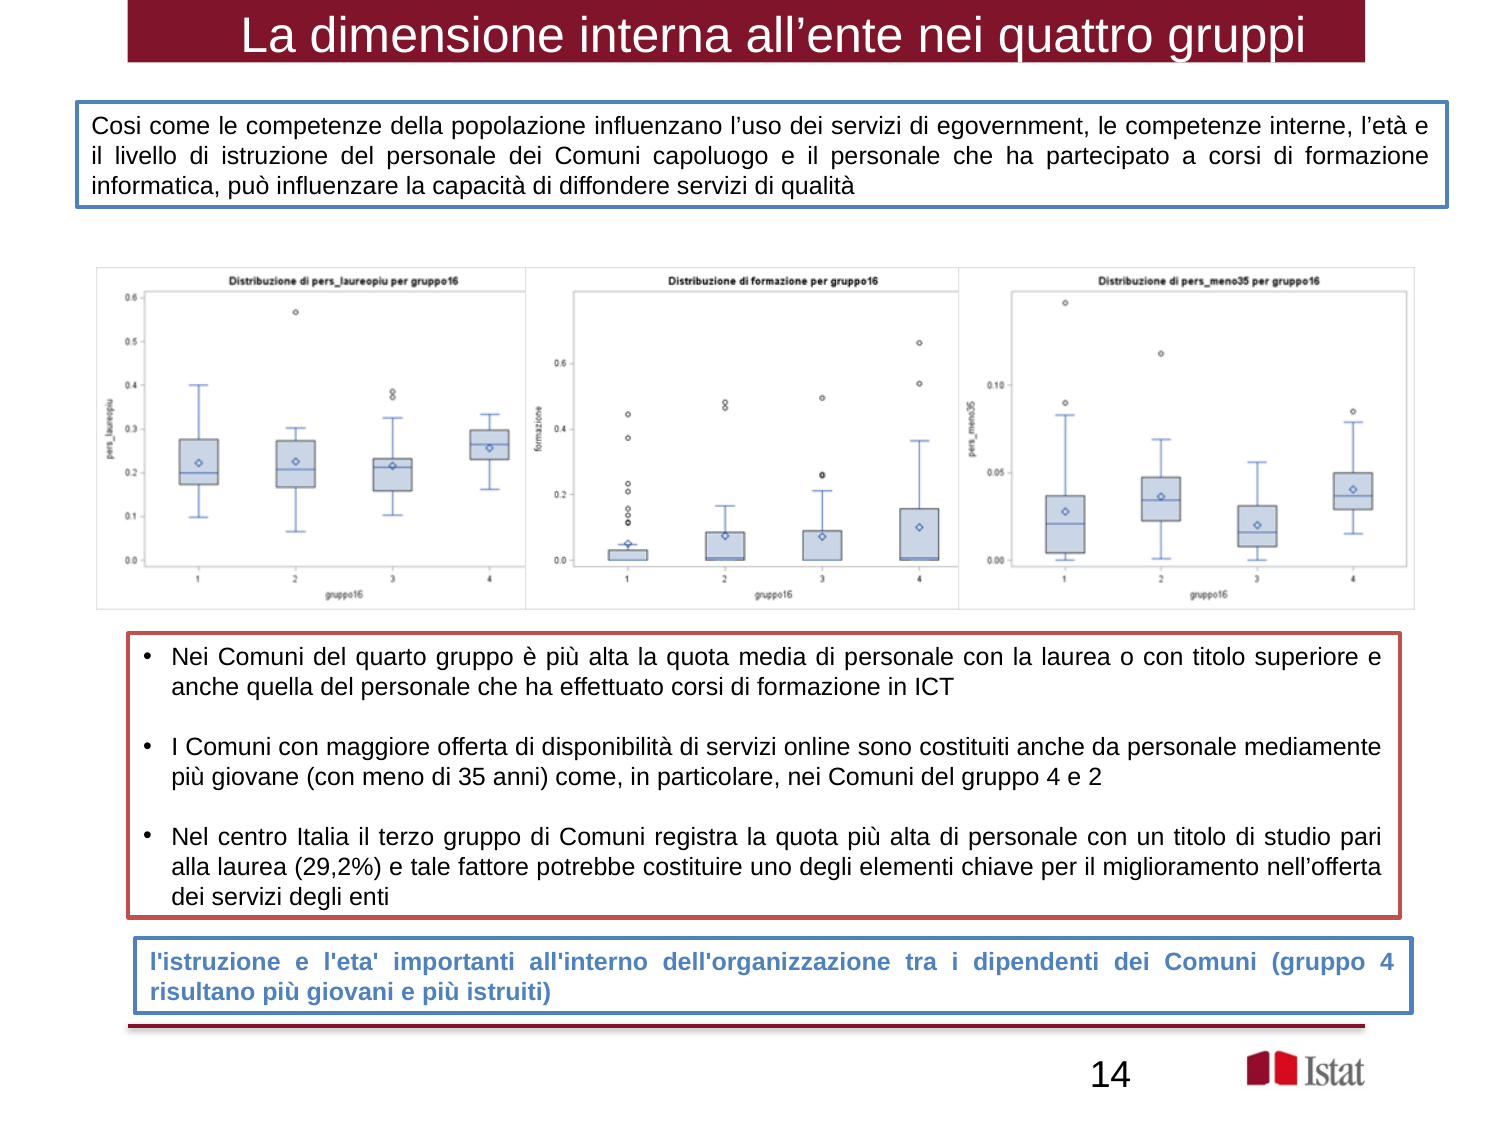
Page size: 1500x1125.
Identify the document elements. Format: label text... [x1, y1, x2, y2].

text_box Nei Comuni del quarto gruppo è più alta la quota media di personale con la laurea o con titolo superiore e anche quella del personale che ha effettuato corsi di formazione in ICT I Comuni con maggiore offerta di disponibilità di servizi online sono costituiti anche da personale mediamente più giovane (con meno di 35 anni) come, in particolare, nei Comuni del gruppo 4 e 2 Nel centro Italia il terzo gruppo di Comuni registra la quota più alta di personale con un titolo di studio pari alla laurea (29,2%) e tale fattore potrebbe costituire uno degli elementi chiave per il miglioramento nell’offerta dei servizi degli enti [126, 631, 1402, 920]
text_box l'istruzione e l'eta' importanti all'interno dell'organizzazione tra i dipendenti dei Comuni (gruppo 4 risultano più giovani e più istruiti) [133, 936, 1414, 1015]
title La dimensione interna all’ente nei quattro gruppi [17, 0, 1500, 65]
picture [95, 266, 1415, 610]
text_box Cosi come le competenze della popolazione influenzano l’uso dei servizi di egovernment, le competenze interne, l’età e il livello di istruzione del personale dei Comuni capoluogo e il personale che ha partecipato a corsi di formazione informatica, può influenzare la capacità di diffondere servizi di qualità [75, 100, 1449, 209]
slide_number 14 [1074, 1042, 1425, 1103]
